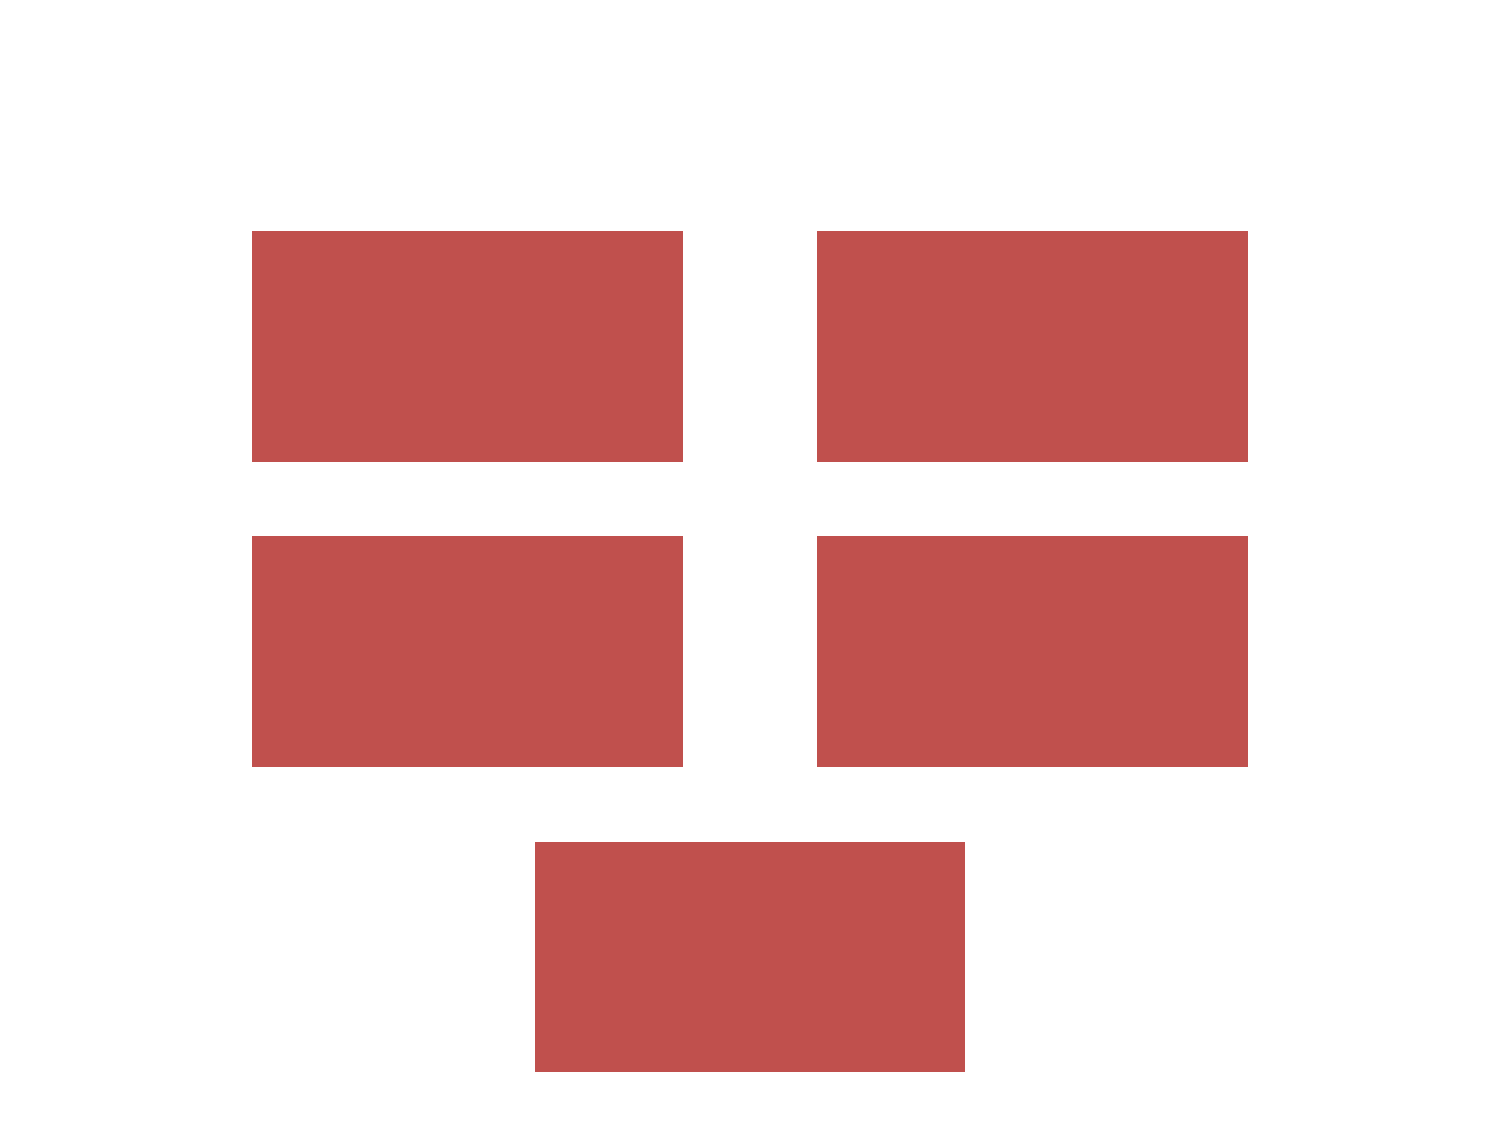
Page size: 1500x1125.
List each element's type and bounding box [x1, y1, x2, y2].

text_box [249, 228, 1251, 897]
